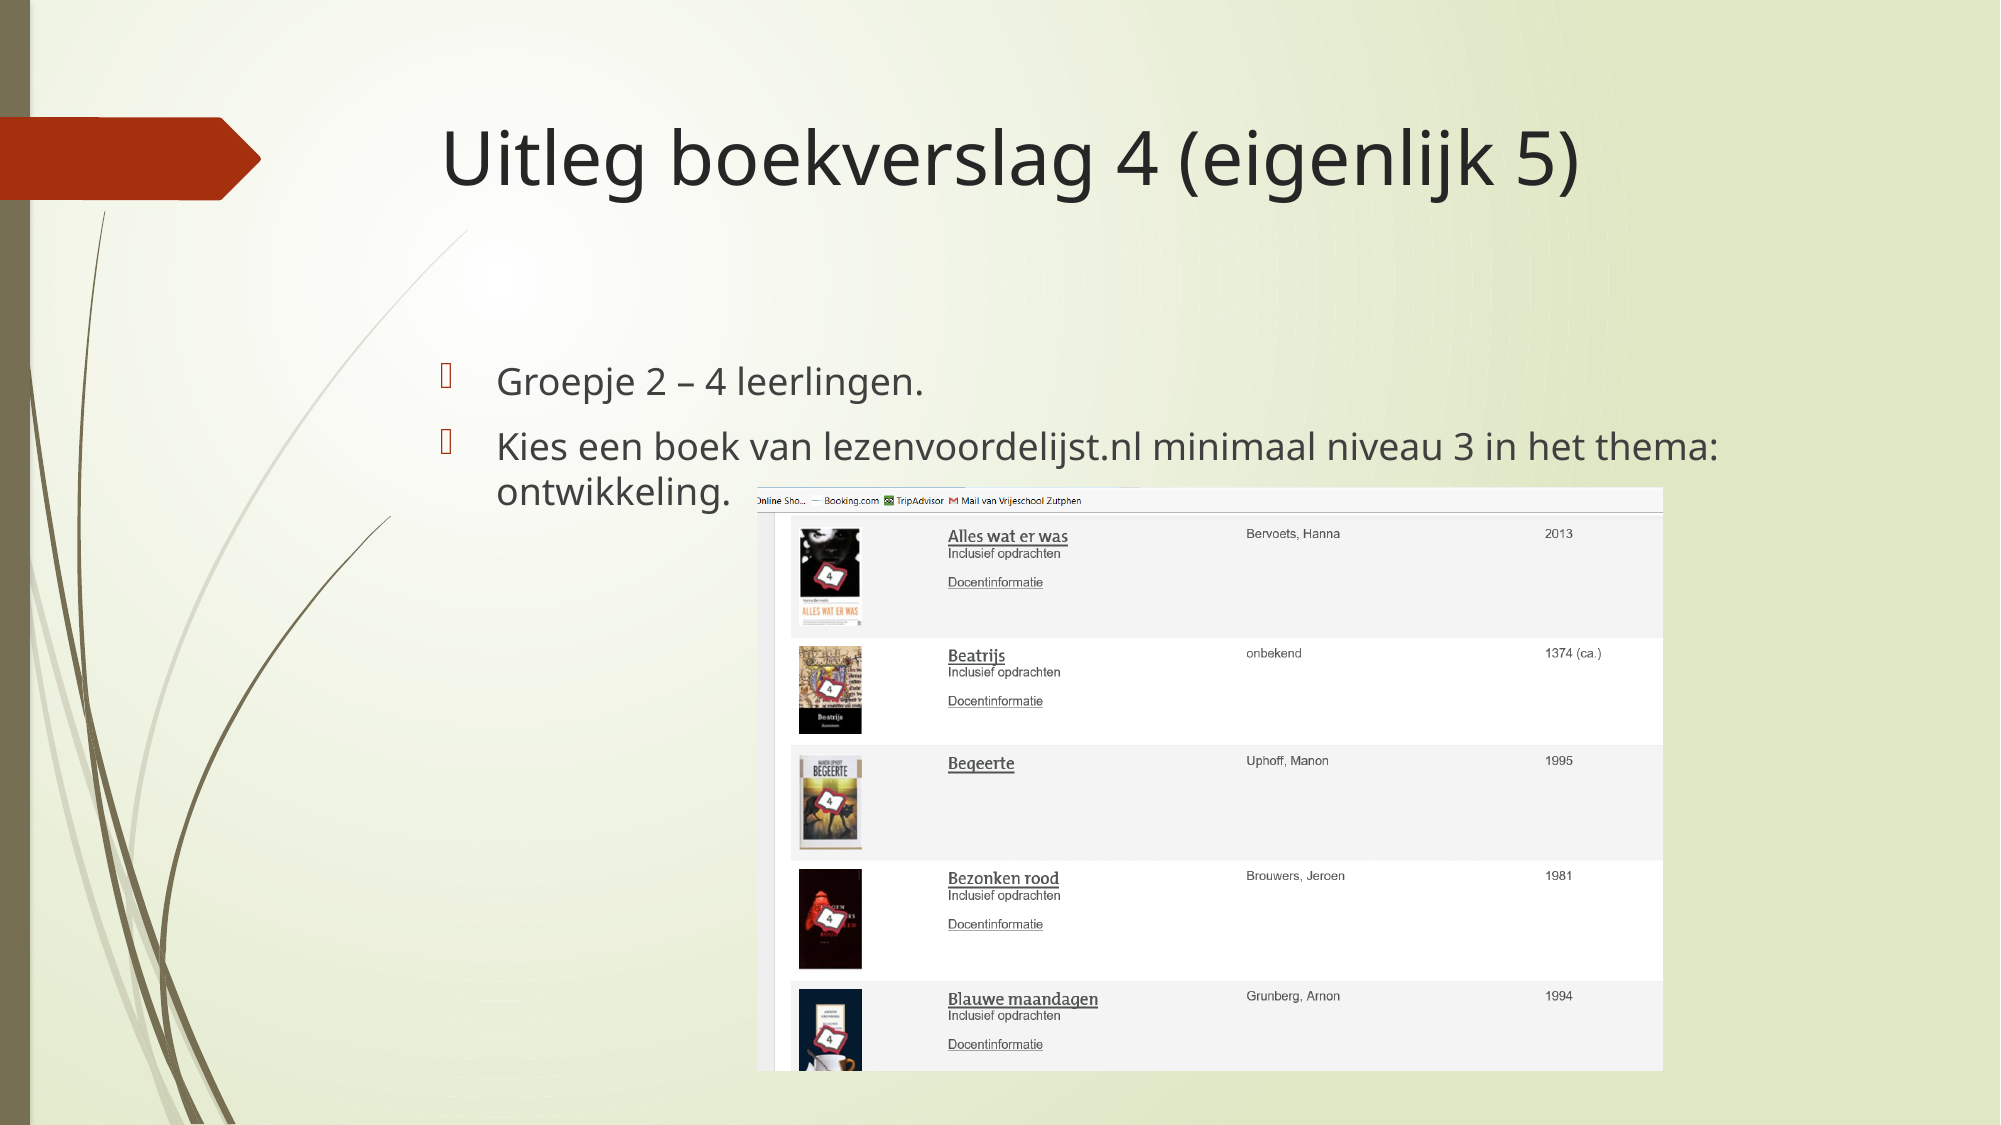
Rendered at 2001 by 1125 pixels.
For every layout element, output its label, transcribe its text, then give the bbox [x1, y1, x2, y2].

picture [756, 487, 1664, 1071]
title Uitleg boekverslag 4 (eigenlijk 5) [425, 102, 1888, 313]
list Groepje 2 – 4 leerlingen. Kies een boek van lezenvoordelijst.nl minimaal niveau 3 in het thema: ontwikkeling. [424, 350, 1888, 970]
